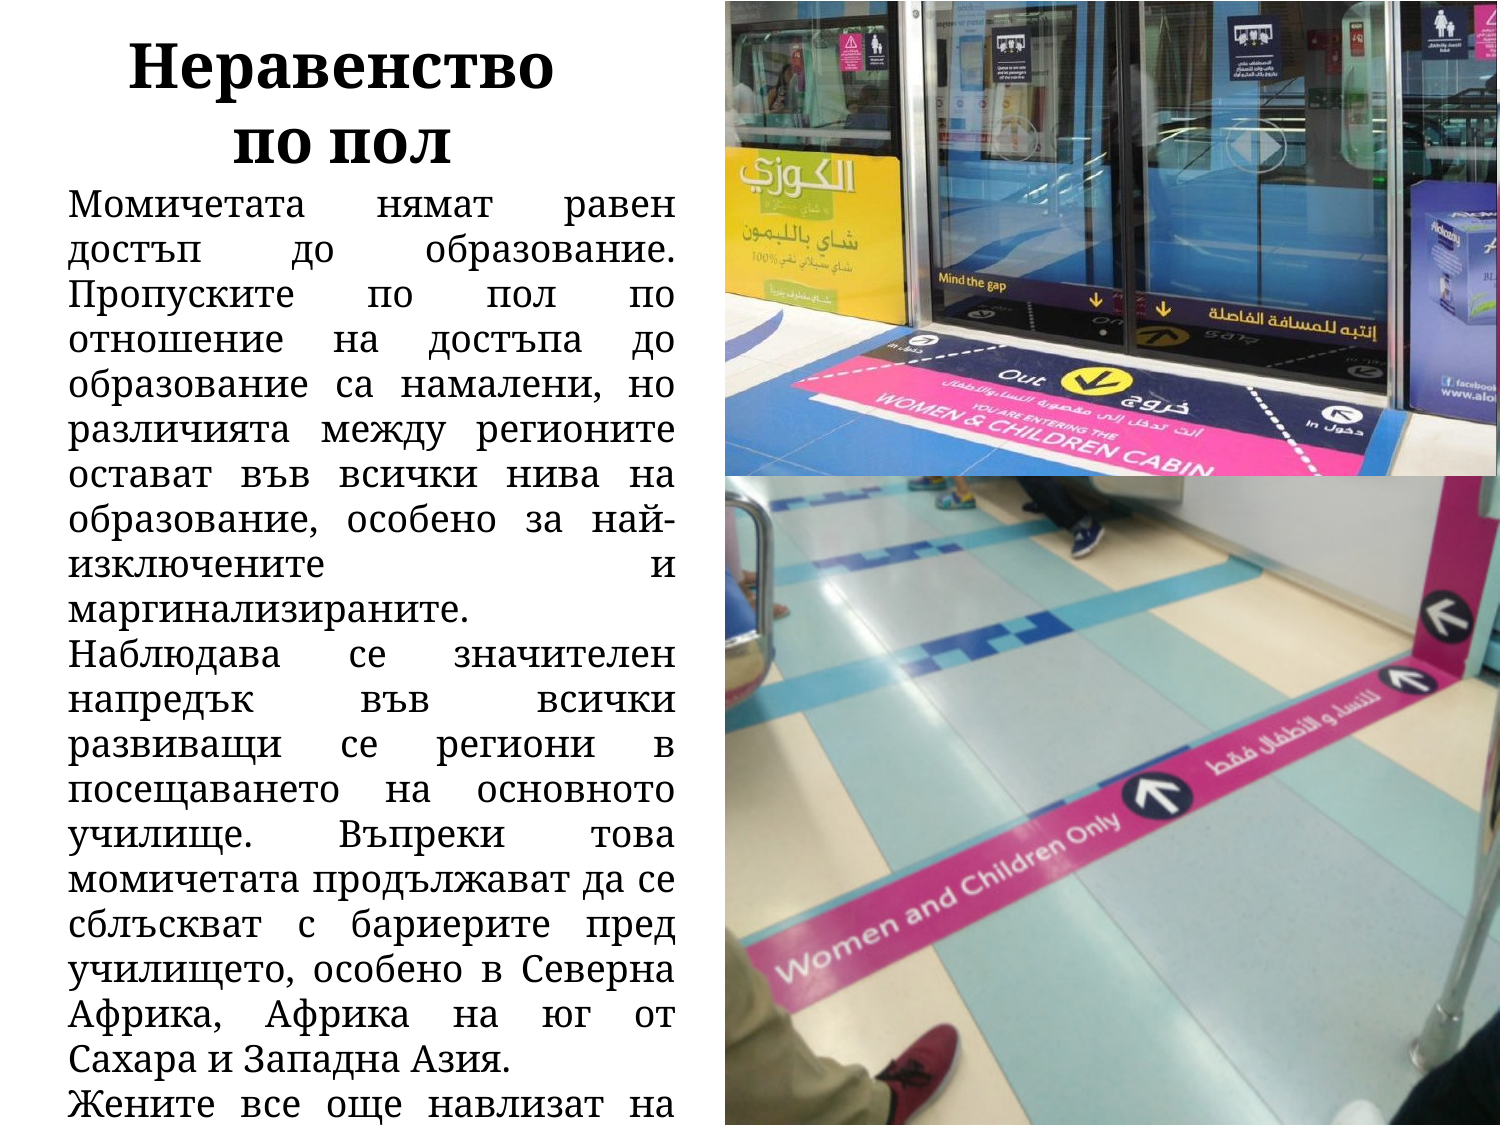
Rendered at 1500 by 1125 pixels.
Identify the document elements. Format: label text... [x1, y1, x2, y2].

text_box Момичетата нямат равен достъп до образование. Пропуските по пол по отношение на достъпа до образование са намалени, но различията между регионите остават във всички нива на образование, особено за най-изключените и маргинализираните. Наблюдава се значителен напредък във всички развиващи се региони в посещаването на основното училище. Въпреки това момичетата продължават да се сблъскват с бариерите пред училището, особено в Северна Африка, Африка на юг от Сахара и Западна Азия. Жените все още навлизат на пазара на труда неравностойно спрямо мъжете, дори след придобиване на образование и умения. [53, 172, 691, 1125]
text_box Неравенство по пол [82, 19, 603, 172]
picture [725, 1, 1500, 1125]
